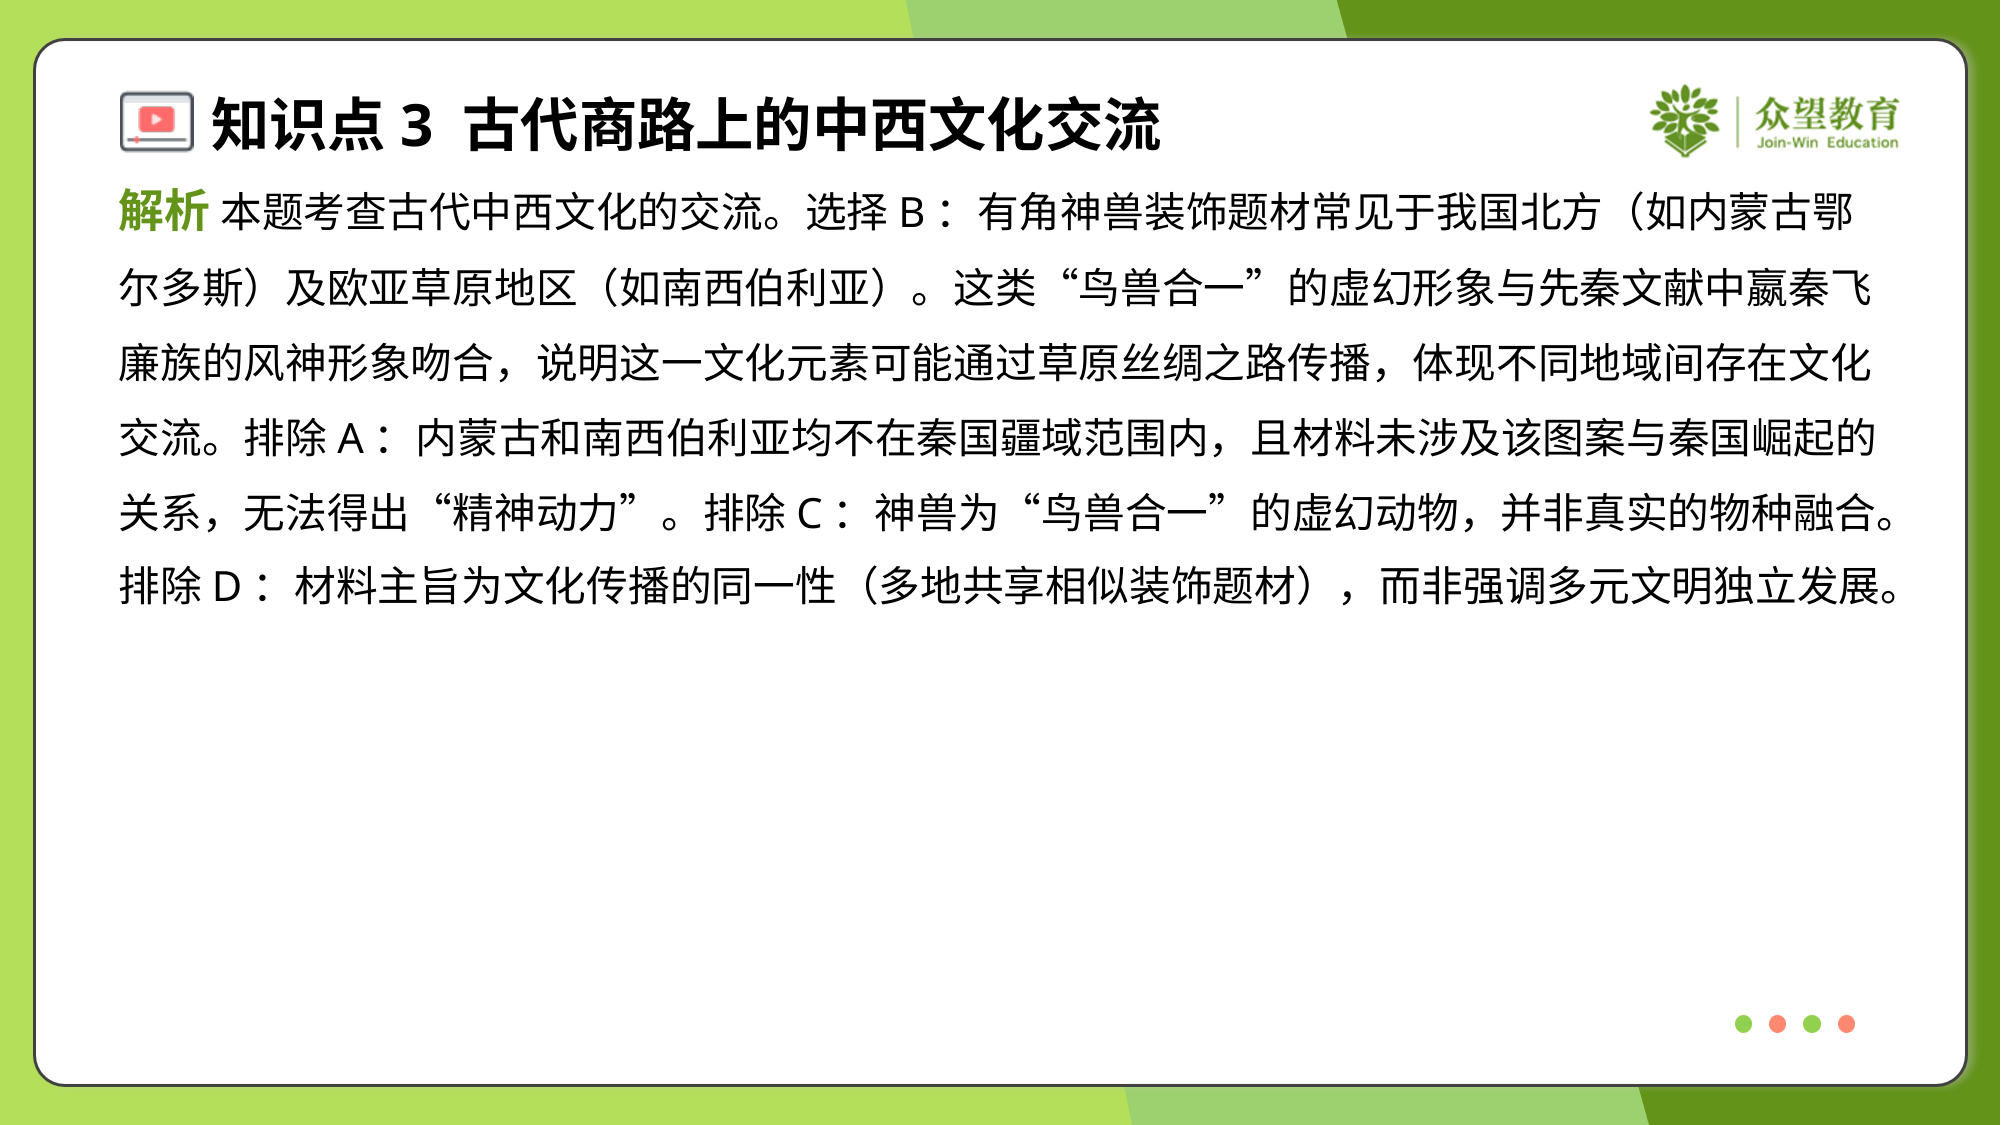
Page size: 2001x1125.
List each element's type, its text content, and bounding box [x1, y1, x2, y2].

text_box 解析 本题考查古代中西文化的交流。选择B：有角神兽装饰题材常见于我国北方（如内蒙古鄂 尔多斯）及欧亚草原地区（如南西伯利亚）。这类“鸟兽合一”的虚幻形象与先秦文献中嬴秦飞 廉族的风神形象吻合，说明这一文化元素可能通过草原丝绸之路传播，体现不同地域间存在文化 交流。排除A：内蒙古和南西伯利亚均不在秦国疆域范围内，且材料未涉及该图案与秦国崛起的 关系，无法得出“精神动力”。排除C：神兽为“鸟兽合一”的虚幻动物，并非真实的物种融合。 排除D：材料主旨为文化传播的同一性（多地共享相似装饰题材），而非强调多元文明独立发展。 [118, 159, 1883, 602]
picture [0, 0, 2000, 1125]
